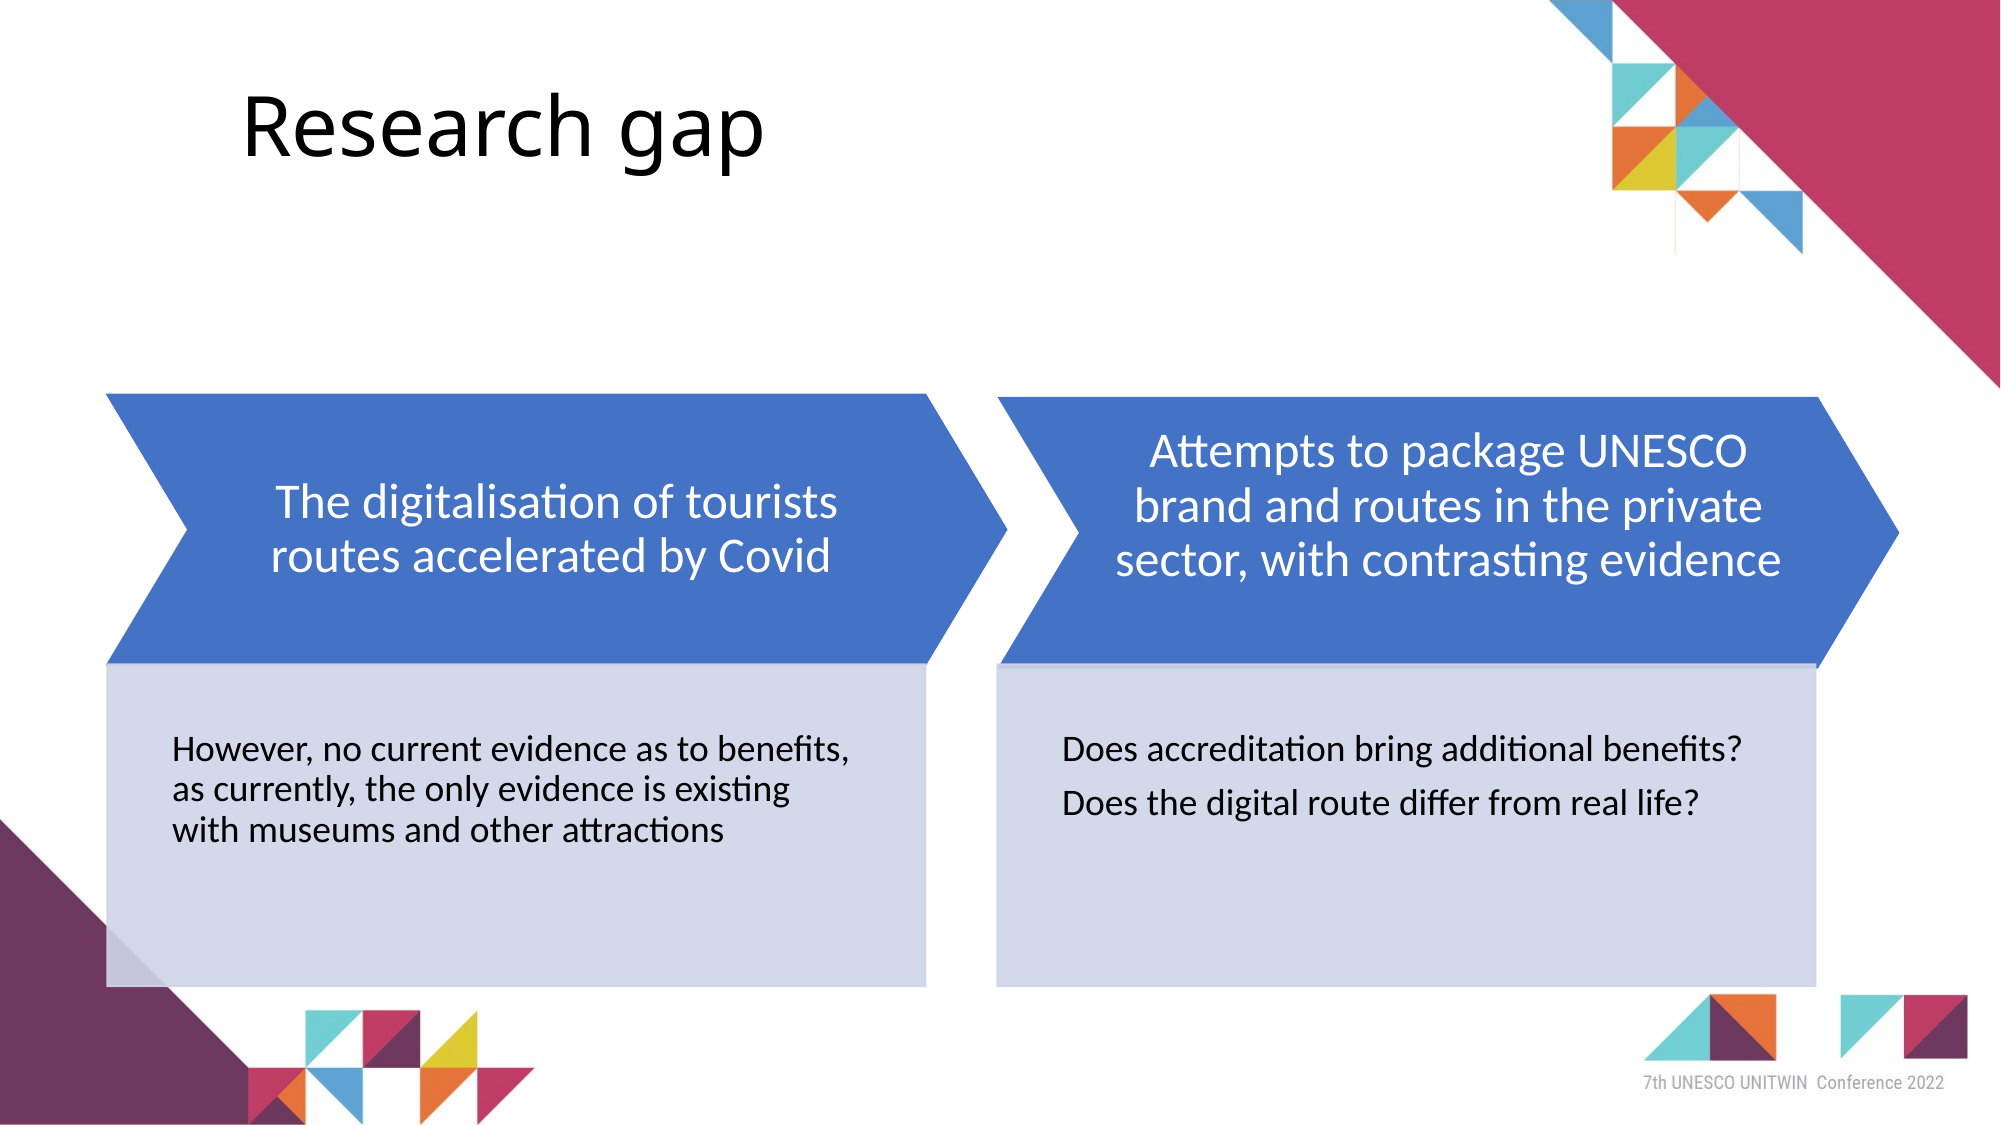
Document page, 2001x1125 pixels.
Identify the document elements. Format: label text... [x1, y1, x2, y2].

title Research gap [225, 57, 1873, 202]
picture [0, 0, 2001, 1125]
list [105, 346, 1899, 1035]
